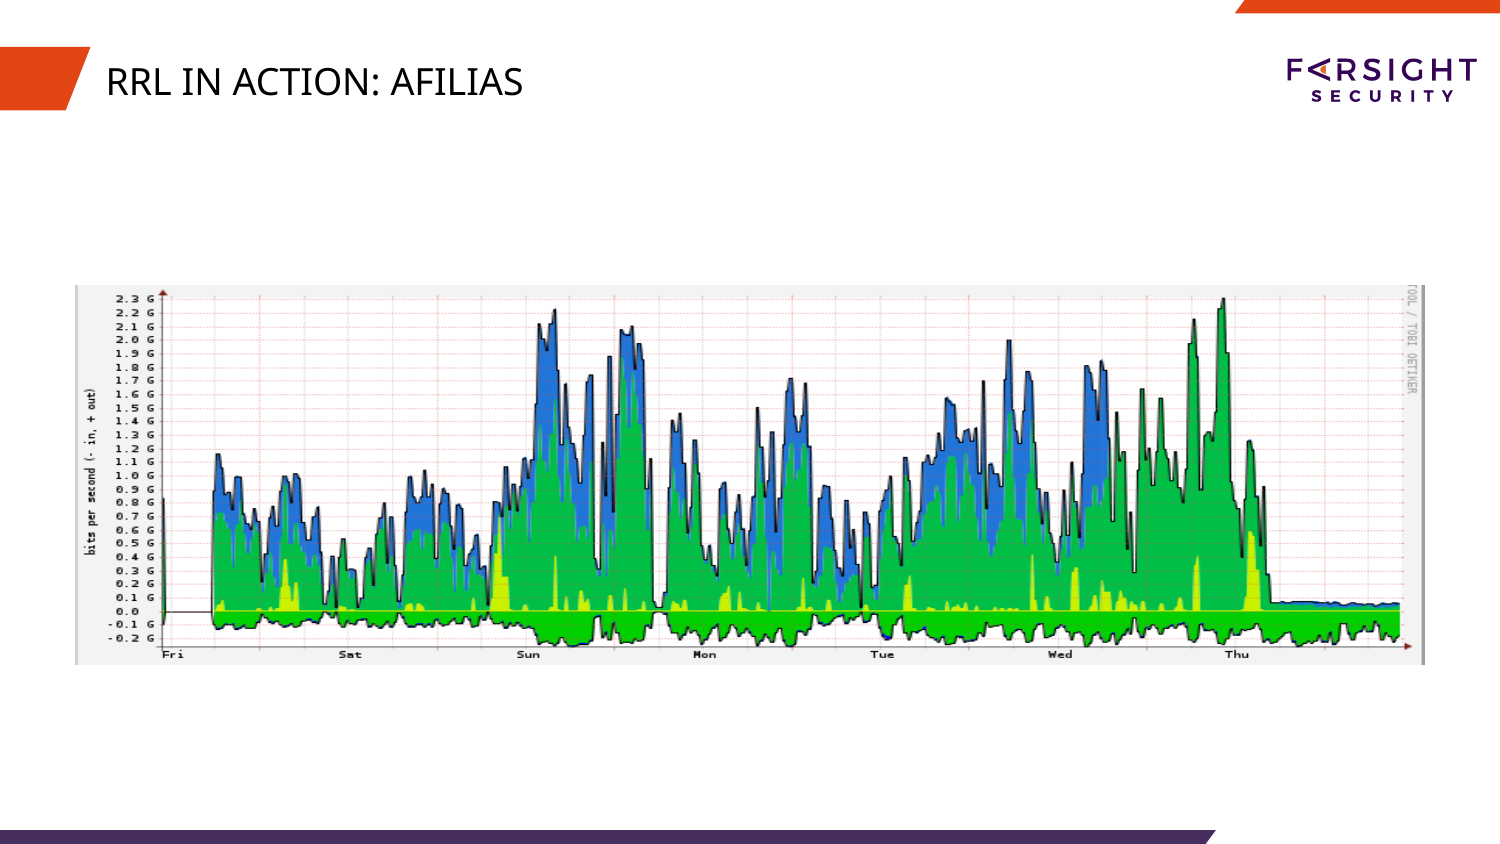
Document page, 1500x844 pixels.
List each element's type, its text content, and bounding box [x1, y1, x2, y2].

title RRL IN ACTION: AFILIAS [90, 46, 1255, 114]
picture [1254, 29, 1500, 131]
picture [74, 285, 1426, 666]
